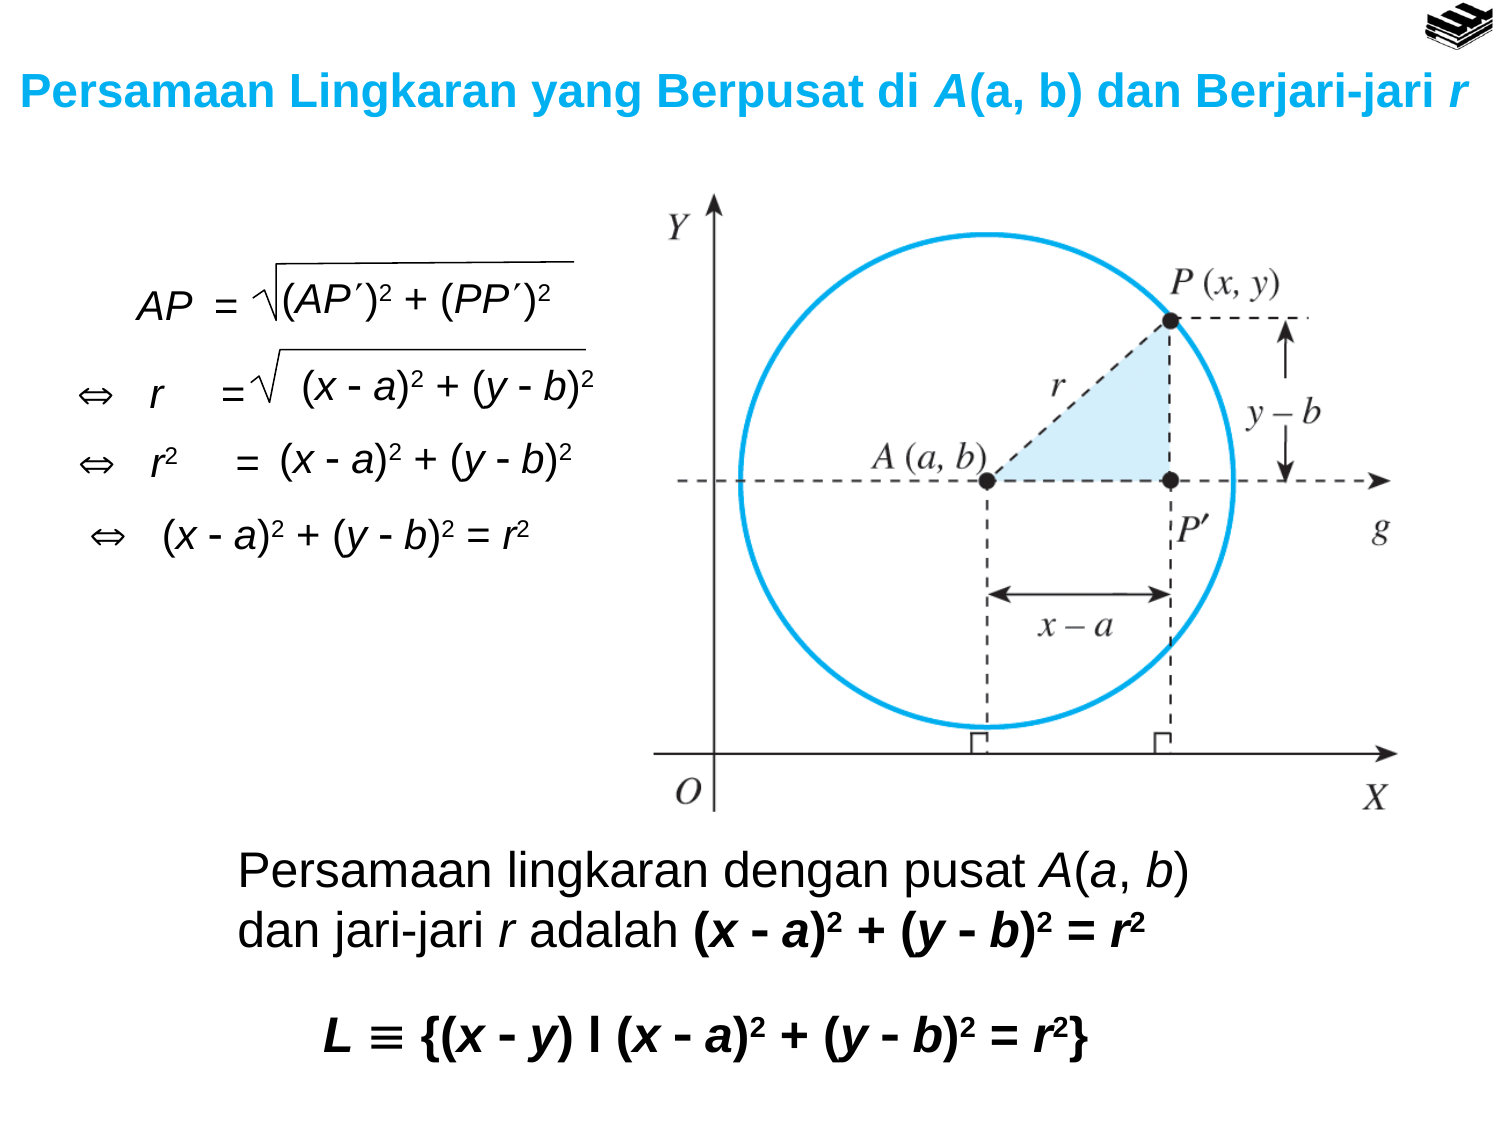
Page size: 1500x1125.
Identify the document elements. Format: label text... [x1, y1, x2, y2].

picture [1425, 0, 1493, 50]
text_box Persamaan Lingkaran yang Berpusat di A(a, b) dan Berjari-jari r [4, 52, 1483, 125]
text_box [58, 261, 614, 567]
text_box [222, 830, 1290, 1071]
picture [619, 172, 1406, 821]
